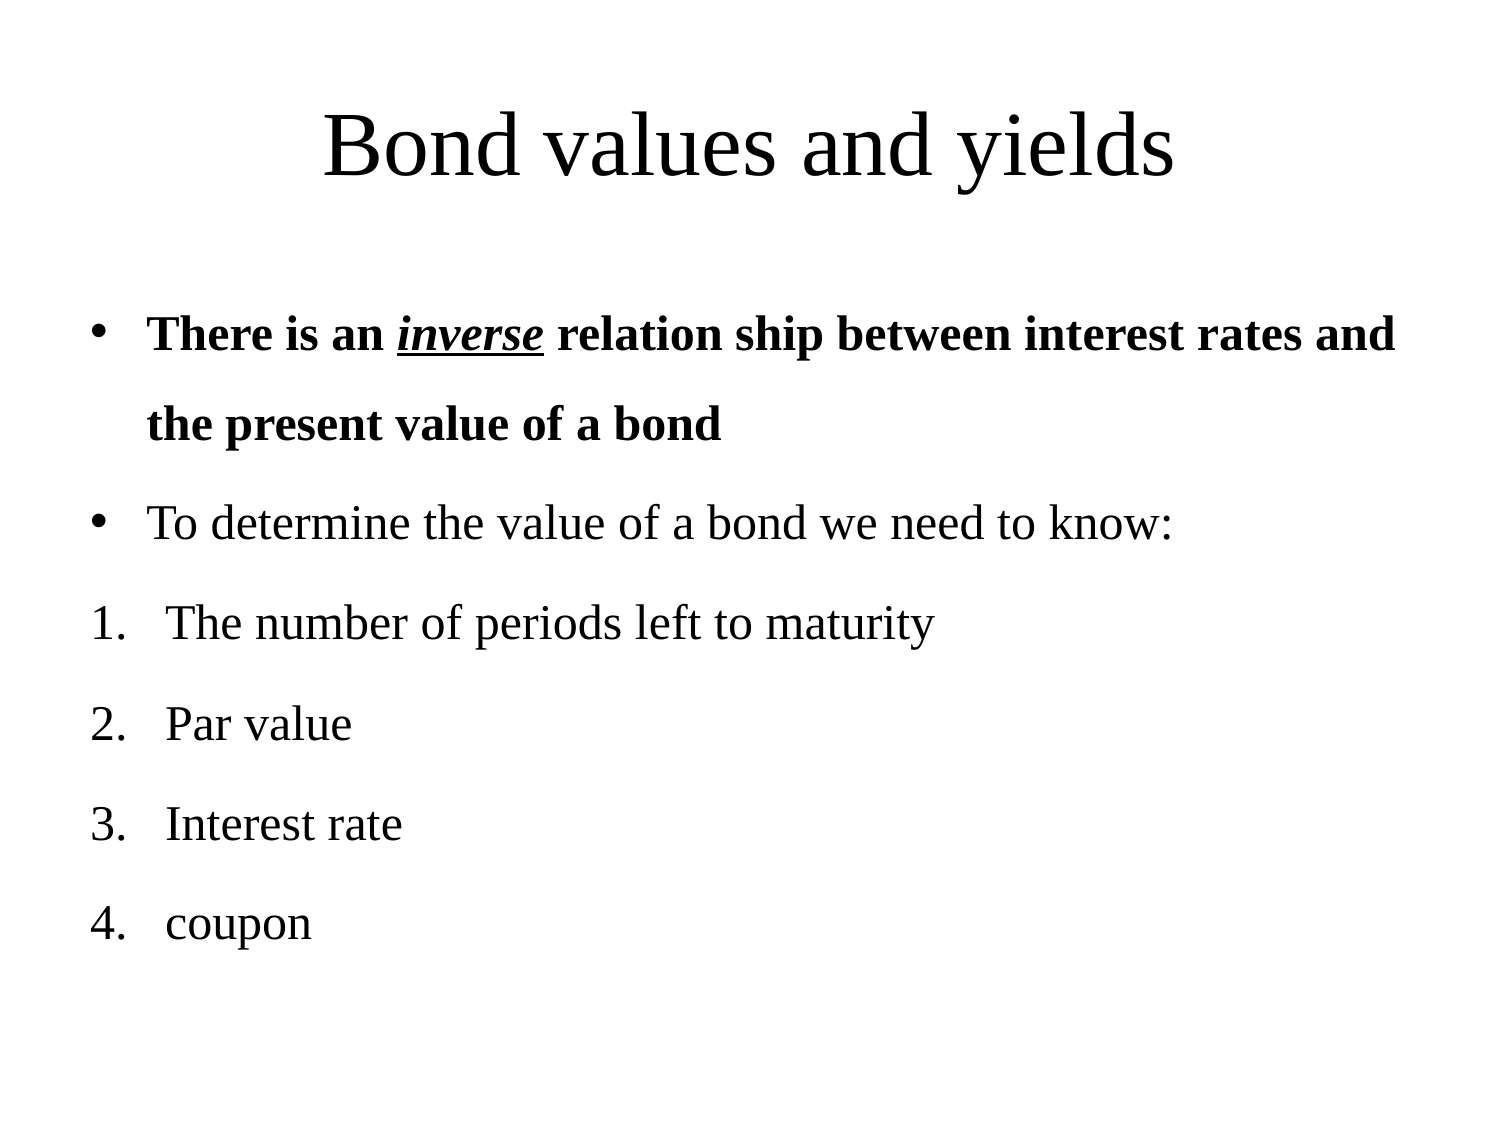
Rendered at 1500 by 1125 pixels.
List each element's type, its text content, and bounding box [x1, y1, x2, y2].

list There is an inverse relation ship between interest rates and the present value of a bond To determine the value of a bond we need to know: The number of periods left to maturity Par value Interest rate coupon [75, 262, 1425, 1005]
title Bond values and yields [75, 45, 1425, 233]
